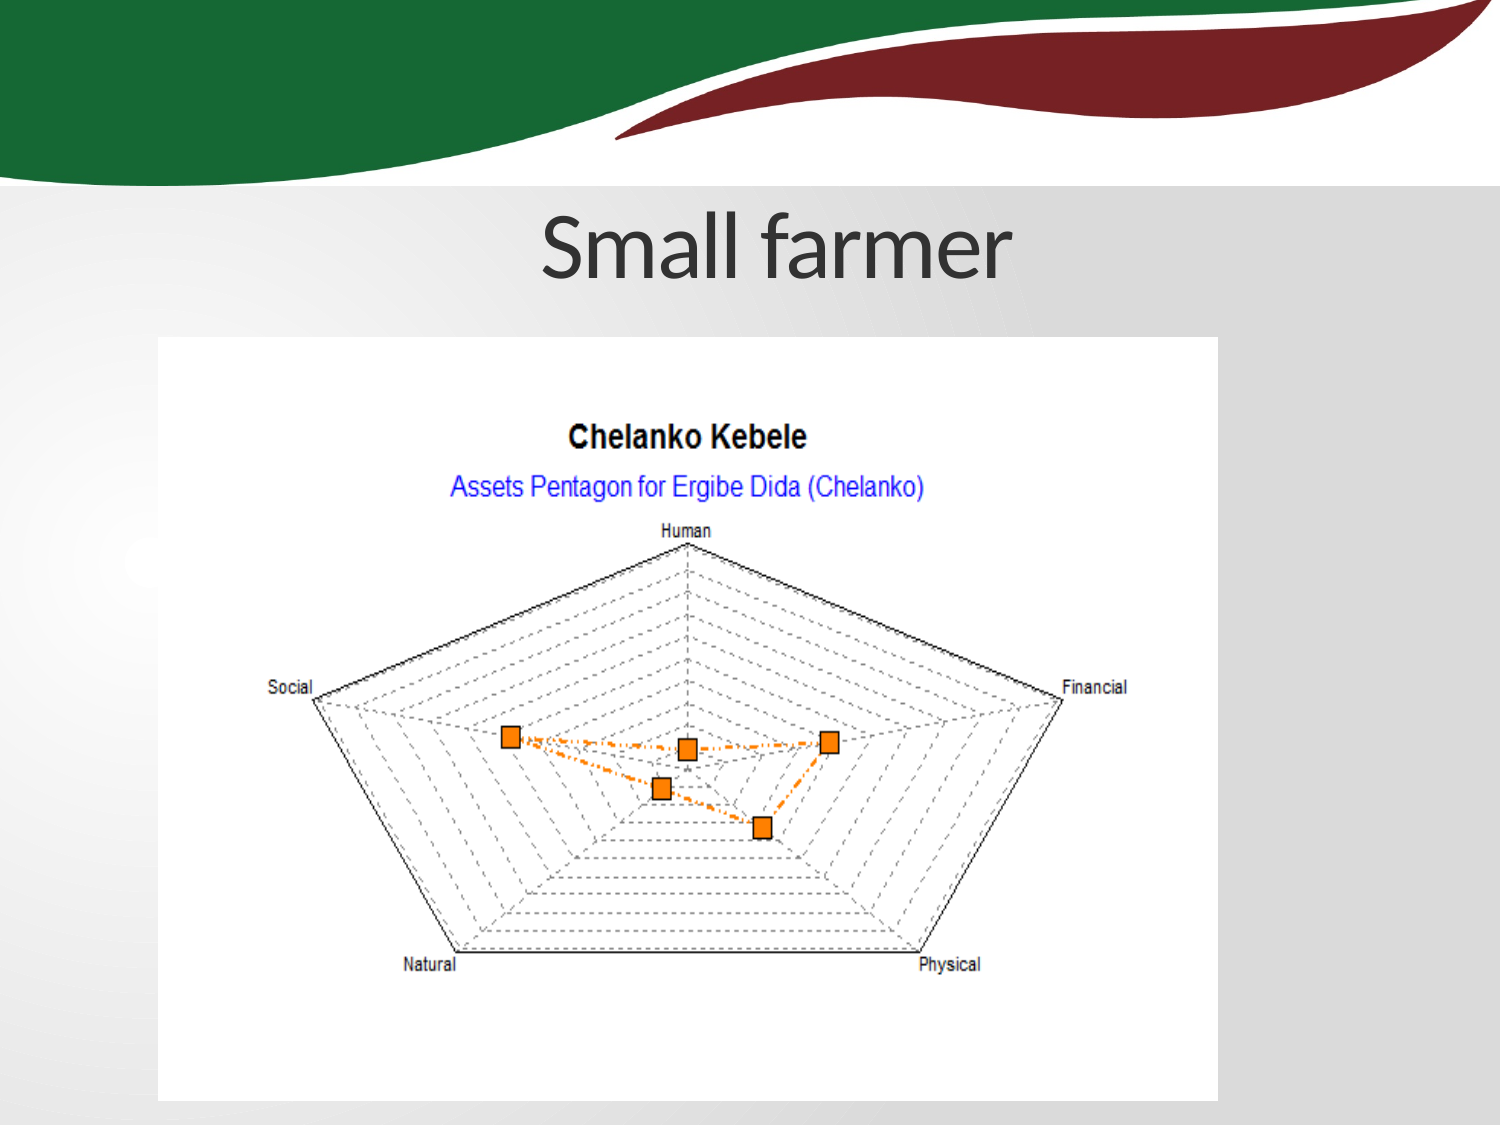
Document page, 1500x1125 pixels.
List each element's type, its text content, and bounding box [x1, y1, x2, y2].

title Small farmer [112, 174, 1463, 363]
picture [157, 336, 1219, 1101]
picture [0, 0, 1500, 186]
